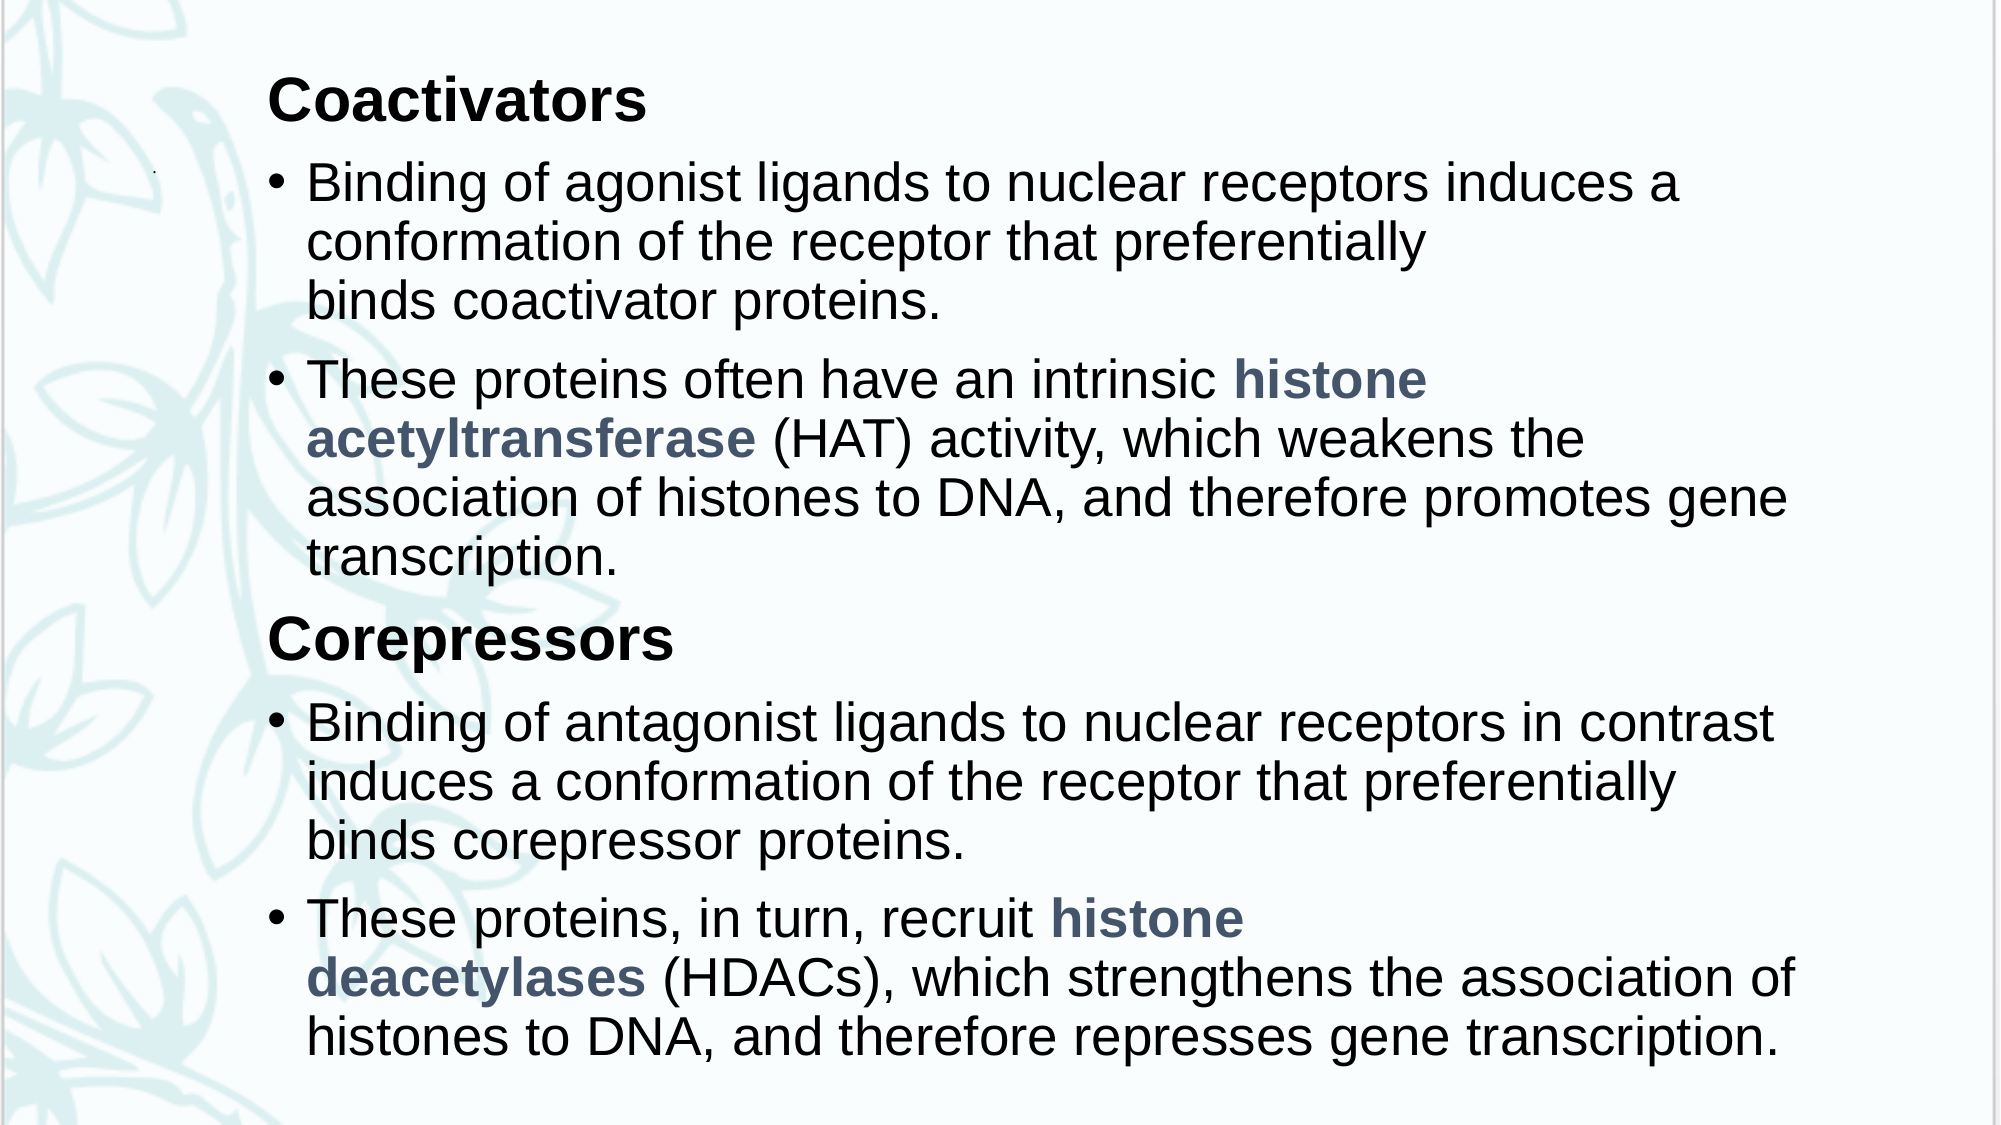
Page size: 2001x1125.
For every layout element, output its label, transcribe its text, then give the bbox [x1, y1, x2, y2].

picture [0, 0, 2001, 1125]
list Coactivators Binding of agonist ligands to nuclear receptors induces a conformation of the receptor that preferentially binds coactivator proteins. These proteins often have an intrinsic histone acetyltransferase (HAT) activity, which weakens the association of histones to DNA, and therefore promotes gene transcription. Corepressors Binding of antagonist ligands to nuclear receptors in contrast induces a conformation of the receptor that preferentially binds corepressor proteins. These proteins, in turn, recruit histone deacetylases (HDACs), which strengthens the association of histones to DNA, and therefore represses gene transcription. [252, 59, 1863, 1078]
title . [137, 59, 252, 278]
